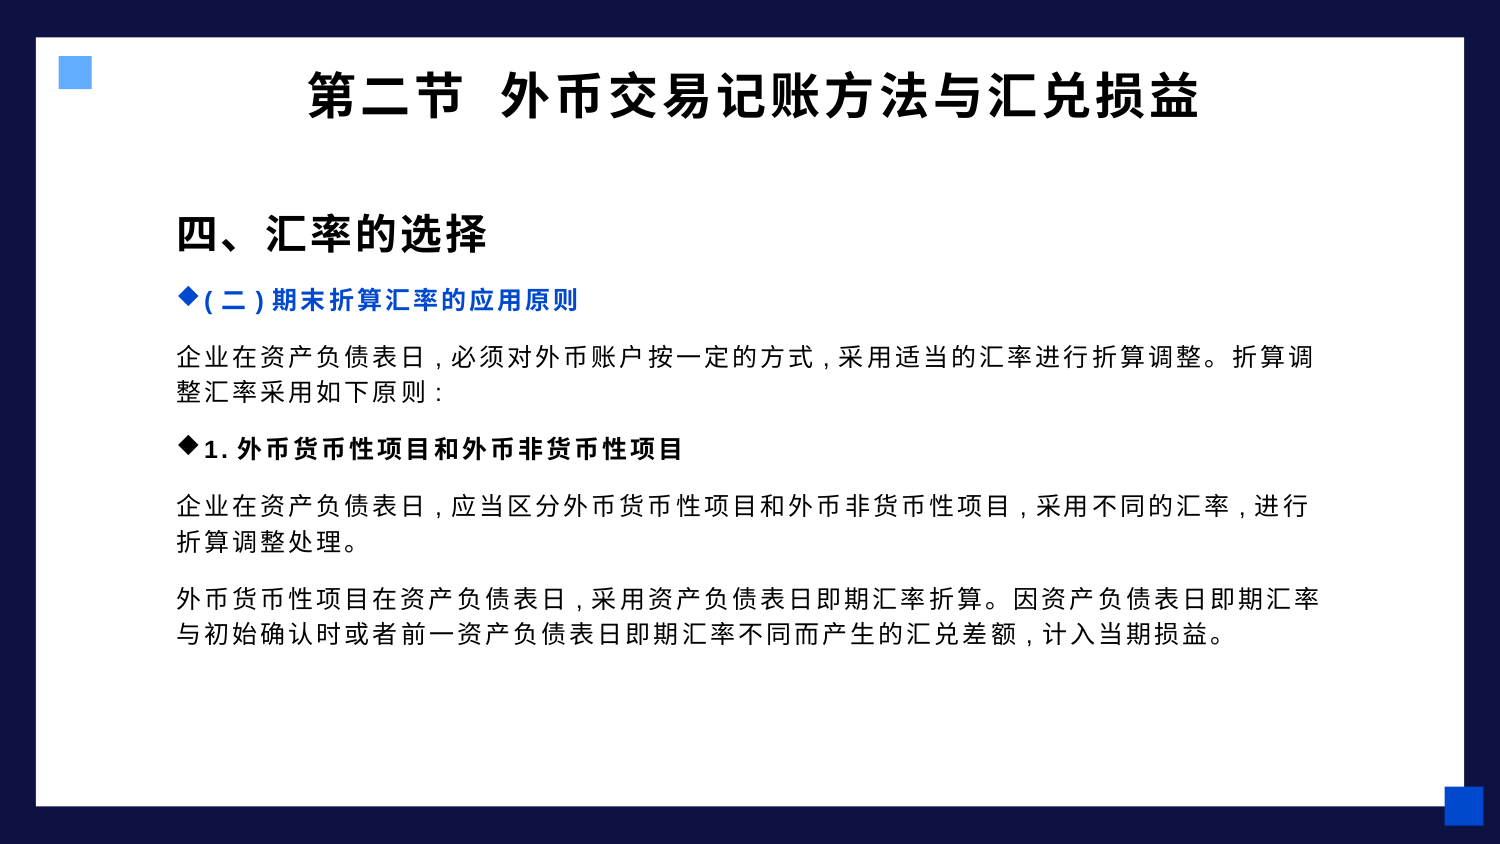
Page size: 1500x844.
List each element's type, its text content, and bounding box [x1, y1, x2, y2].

title 第二节 外币交易记账方法与汇兑损益 [159, 43, 1344, 133]
list 四、汇率的选择 (二)期末折算汇率的应用原则 企业在资产负债表日,必须对外币账户按一定的方式,采用适当的汇率进行折算调整。折算调整汇率采用如下原则: 1.外币货币性项目和外币非货币性项目 企业在资产负债表日,应当区分外币货币性项目和外币非货币性项目,采用不同的汇率,进行折算调整处理。 外币货币性项目在资产负债表日,采用资产负债表日即期汇率折算。因资产负债表日即期汇率与初始确认时或者前一资产负债表日即期汇率不同而产生的汇兑差额,计入当期损益。 [159, 197, 1344, 622]
